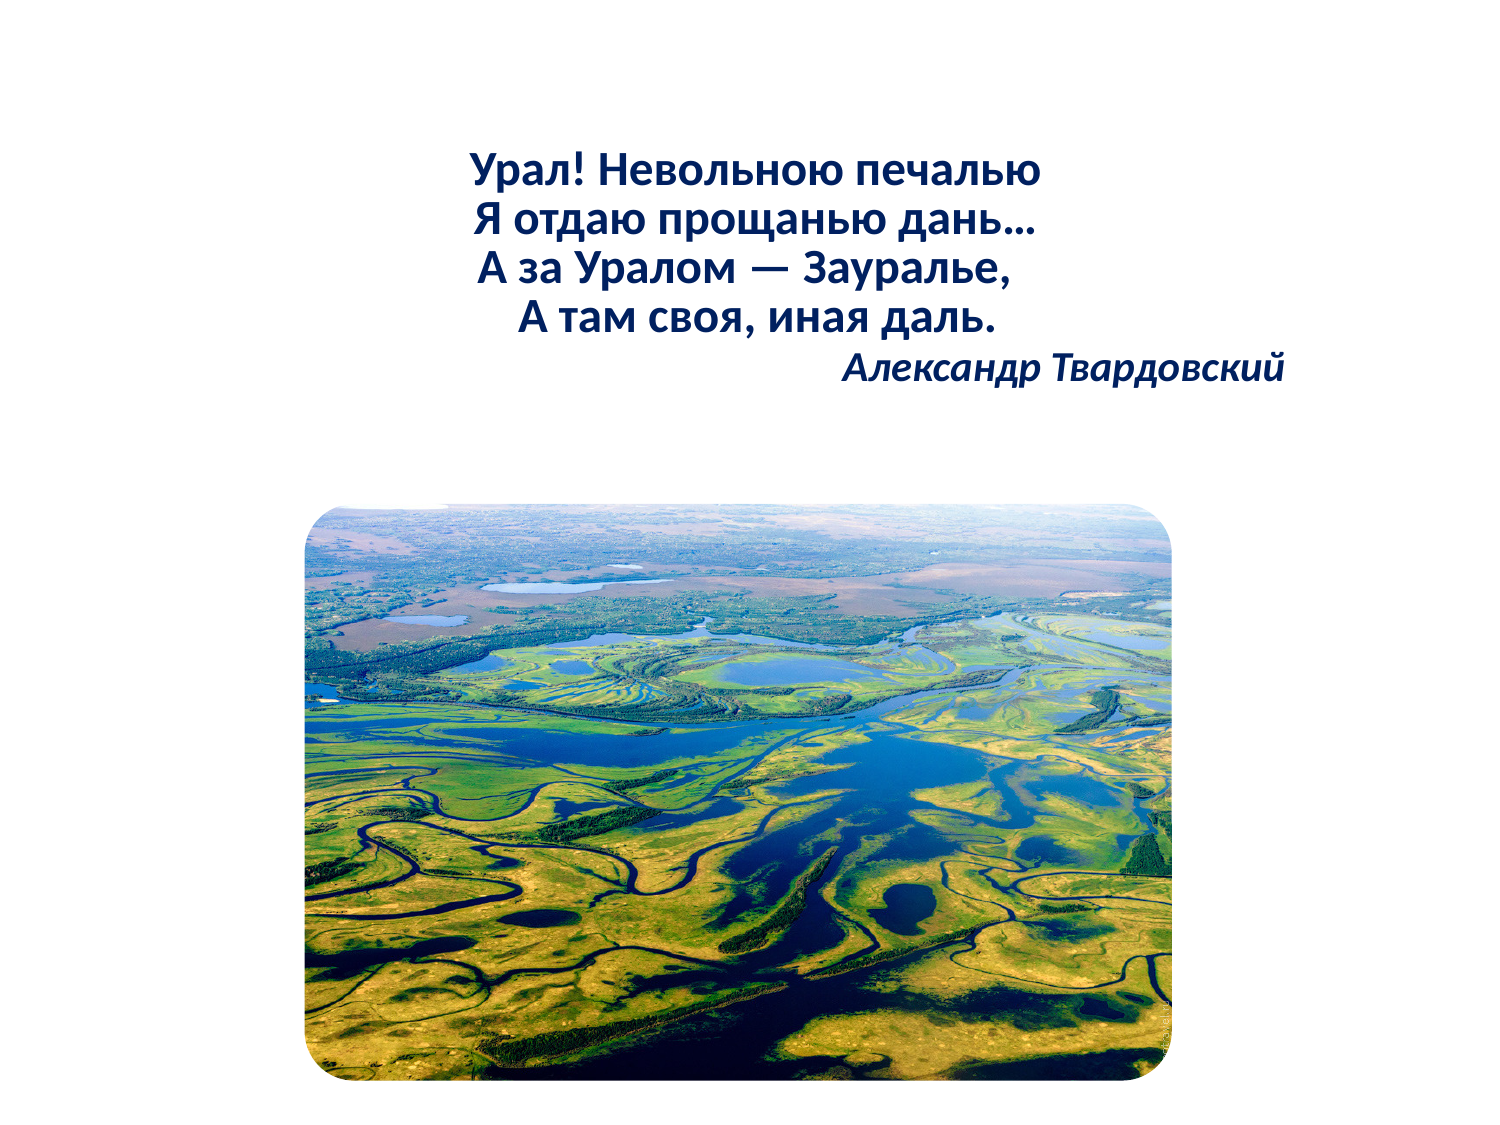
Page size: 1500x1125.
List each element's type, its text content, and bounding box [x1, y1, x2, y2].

title Урал! Невольною печалью Я отдаю прощанью дань… А за Уралом — Зауралье, А там своя, иная даль. Александр Твардовский [75, 140, 1425, 446]
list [304, 503, 1172, 1081]
